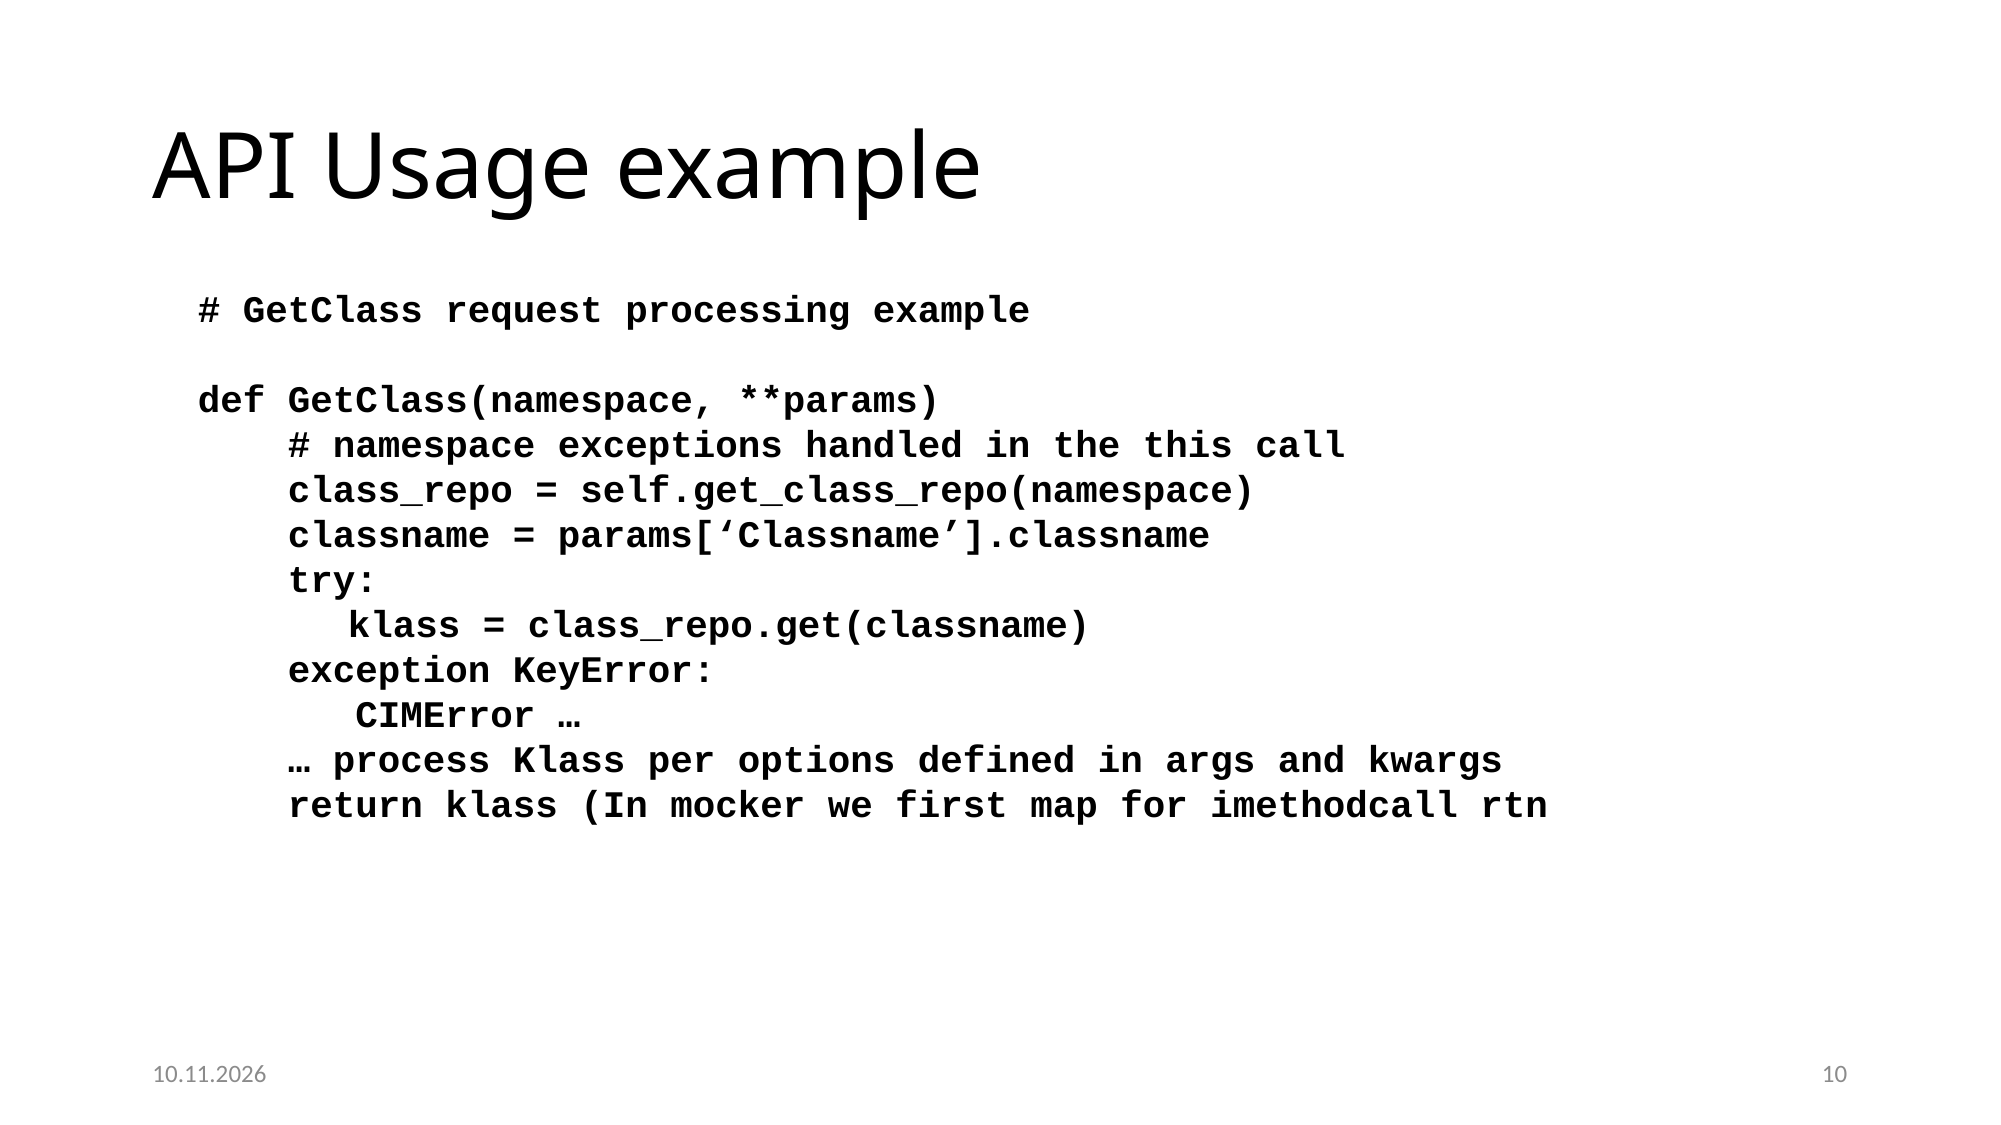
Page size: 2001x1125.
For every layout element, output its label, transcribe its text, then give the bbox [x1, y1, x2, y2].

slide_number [137, 1042, 588, 1103]
slide_number 10 [1412, 1042, 1863, 1103]
text_box # GetClass request processing example def GetClass(namespace, **params) # namespace exceptions handled in the this call class_repo = self.get_class_repo(namespace) classname = params[‘Classname’].classname try: klass = class_repo.get(classname) exception KeyError: CIMError … … process Klass per options defined in args and kwargs return klass (In mocker we first map for imethodcall rtn [183, 277, 1563, 922]
title API Usage example [137, 59, 1863, 278]
